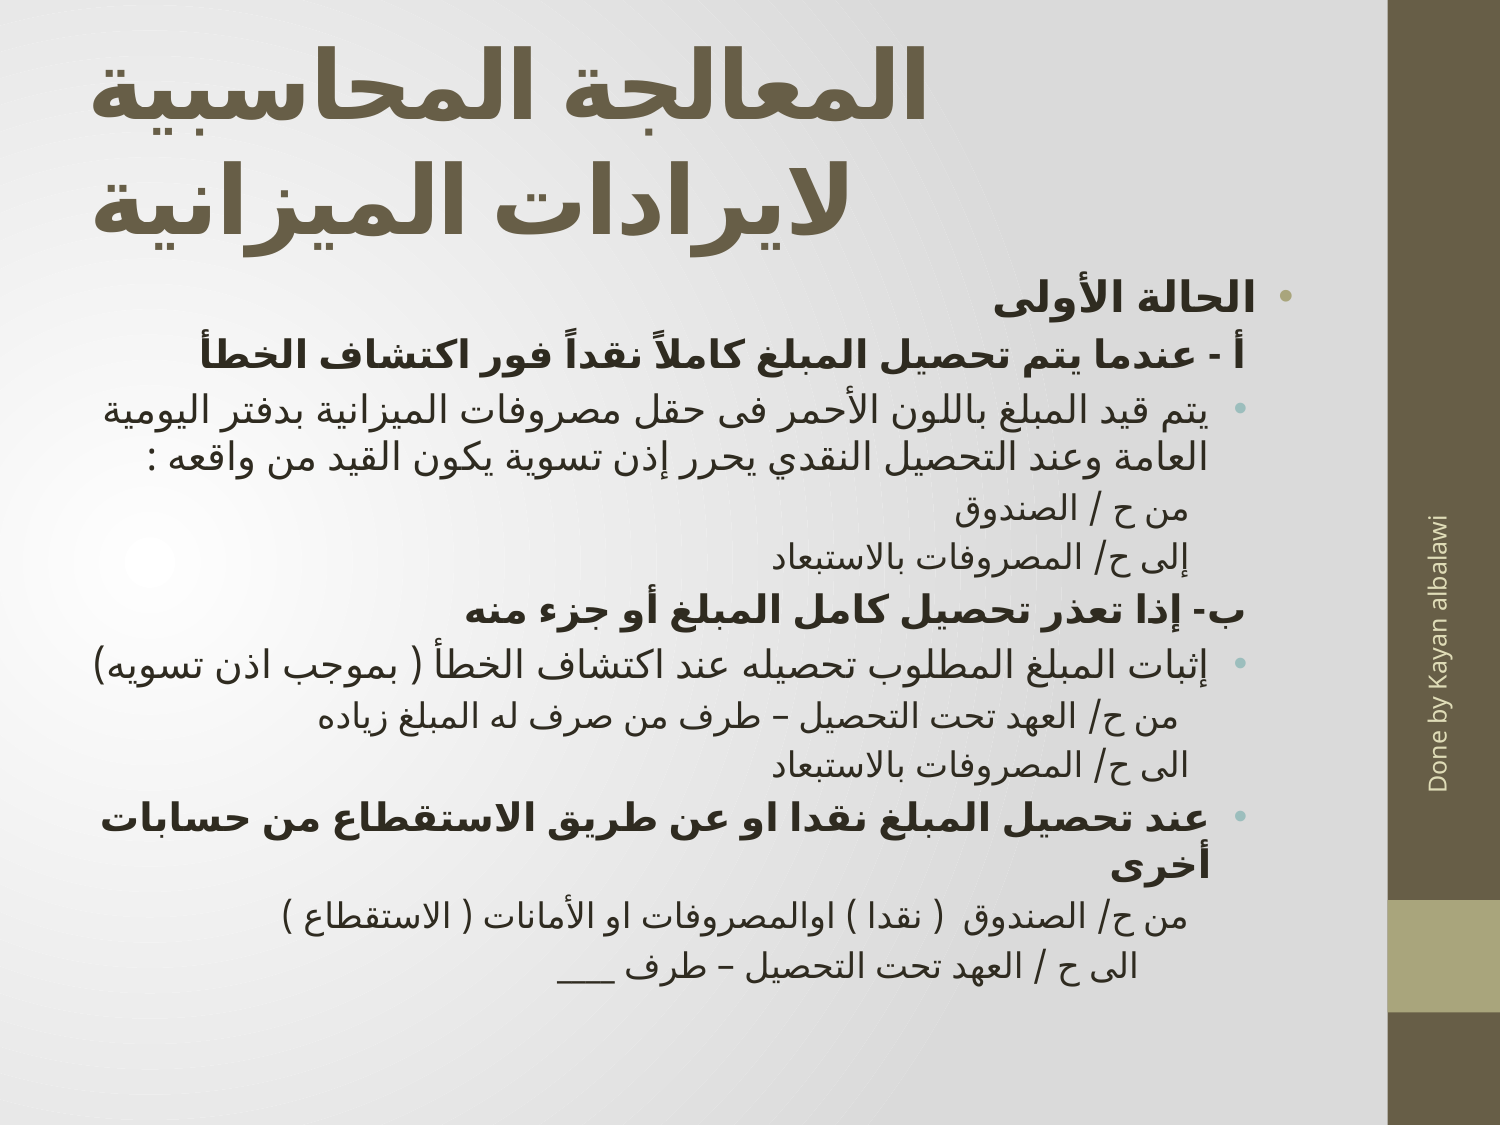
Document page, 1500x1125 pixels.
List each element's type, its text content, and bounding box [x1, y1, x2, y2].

footer Done by Kayan albalawi [1408, 500, 1469, 889]
list الحالة الأولى أ - عندما يتم تحصيل المبلغ كاملاً نقداً فور اكتشاف الخطأ يتم قيد المبلغ باللون الأحمر فى حقل مصروفات الميزانية بدفتر اليومية العامة وعند التحصيل النقدي يحرر إذن تسوية يكون القيد من واقعه : من ح / الصندوق إلى ح/ المصروفات بالاستبعاد ب- إذا تعذر تحصيل كامل المبلغ أو جزء منه إثبات المبلغ المطلوب تحصيله عند اكتشاف الخطأ ( بموجب اذن تسويه) من ح/ العهد تحت التحصيل – طرف من صرف له المبلغ زياده الى ح/ المصروفات بالاستبعاد عند تحصيل المبلغ نقدا او عن طريق الاستقطاع من حسابات أخرى من ح/ الصندوق ( نقدا ) اوالمصروفات او الأمانات ( الاستقطاع ) الى ح / العهد تحت التحصيل – طرف ____ [75, 262, 1325, 1050]
title المعالجة المحاسبية لايرادات الميزانية [75, 45, 1325, 233]
